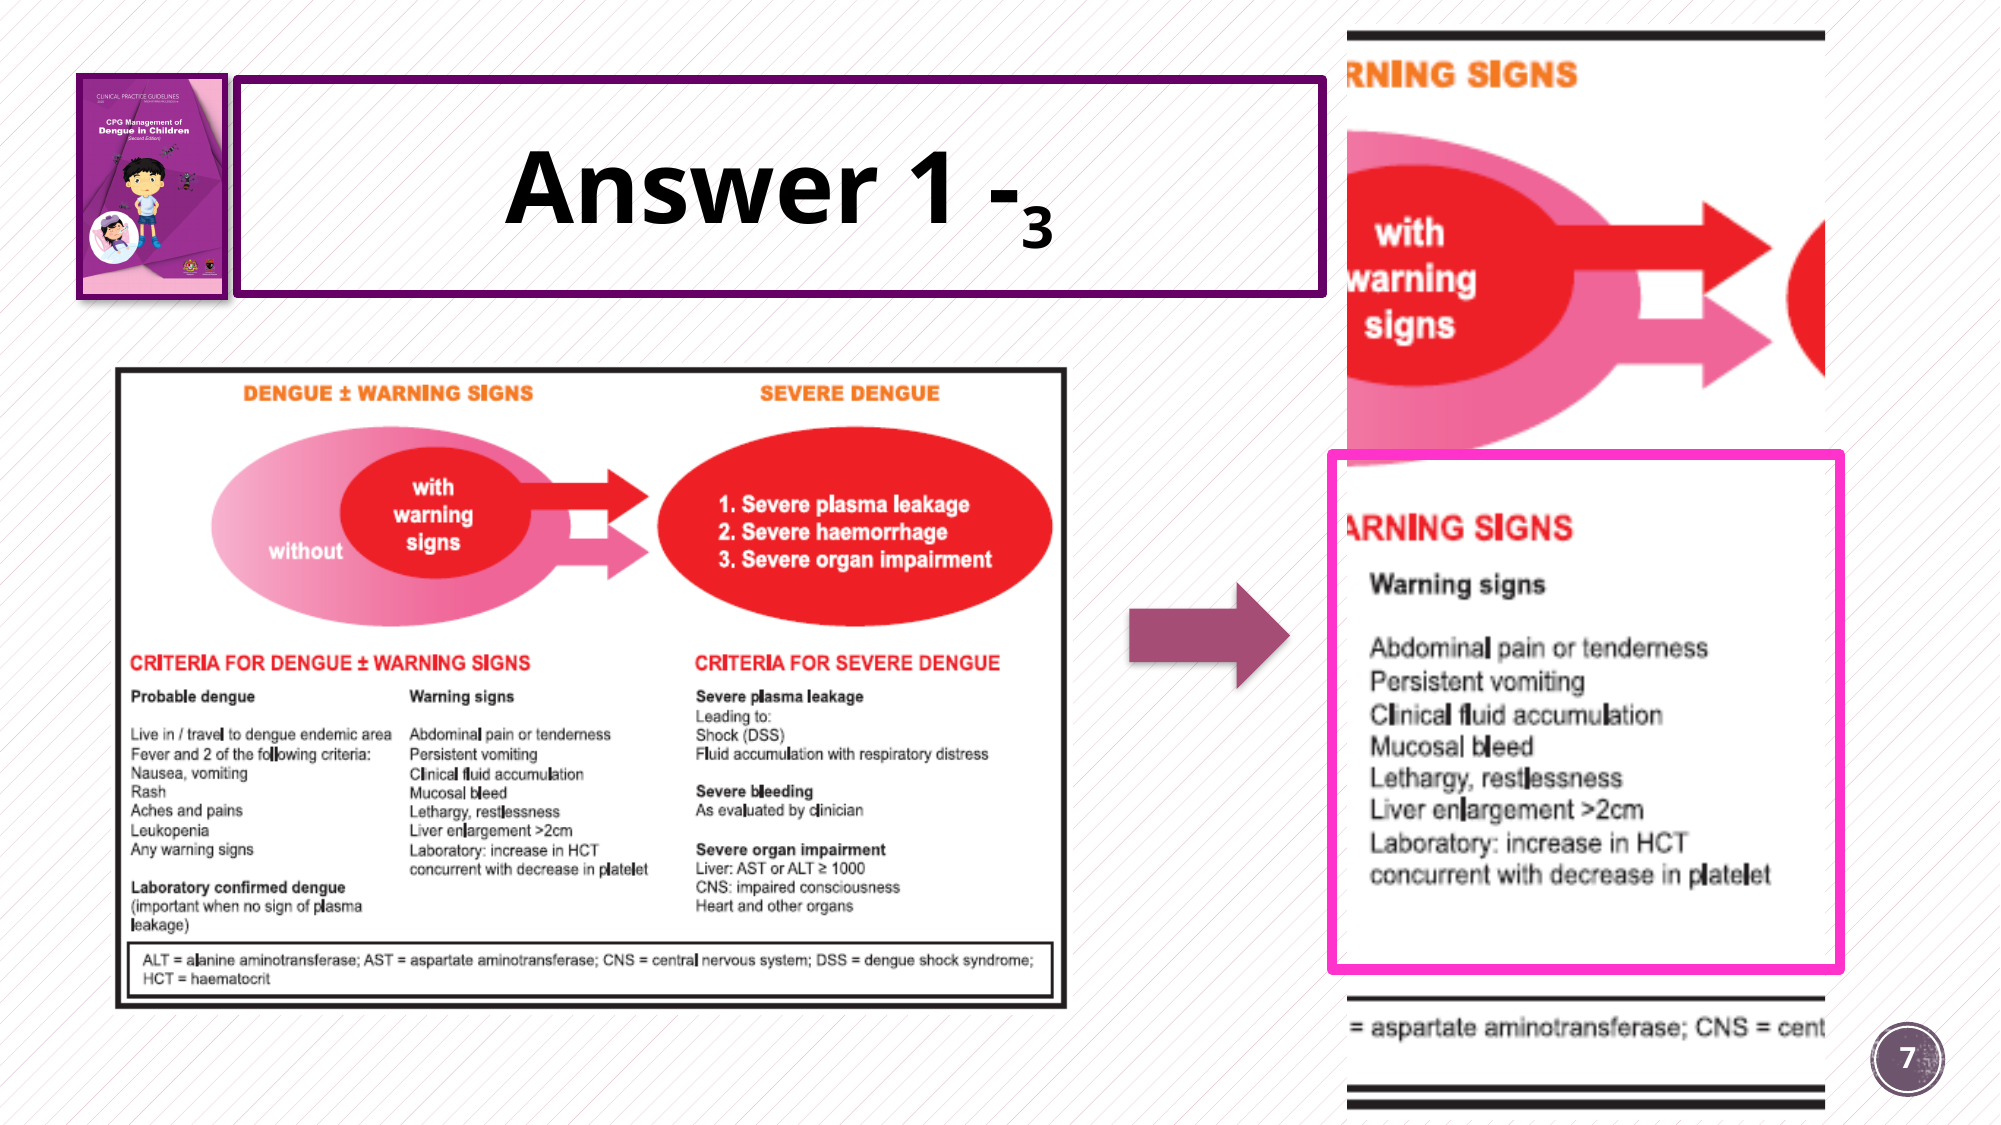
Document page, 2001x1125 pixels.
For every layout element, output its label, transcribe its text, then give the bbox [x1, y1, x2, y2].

picture [111, 363, 1073, 1015]
picture [83, 79, 222, 294]
picture [1347, 24, 1826, 1120]
text_box [1128, 581, 1291, 690]
text_box [1331, 453, 1346, 971]
title Answer 1 -3 [237, 79, 1323, 294]
text_box [1826, 453, 1841, 971]
slide_number 7 [1855, 1028, 1961, 1089]
